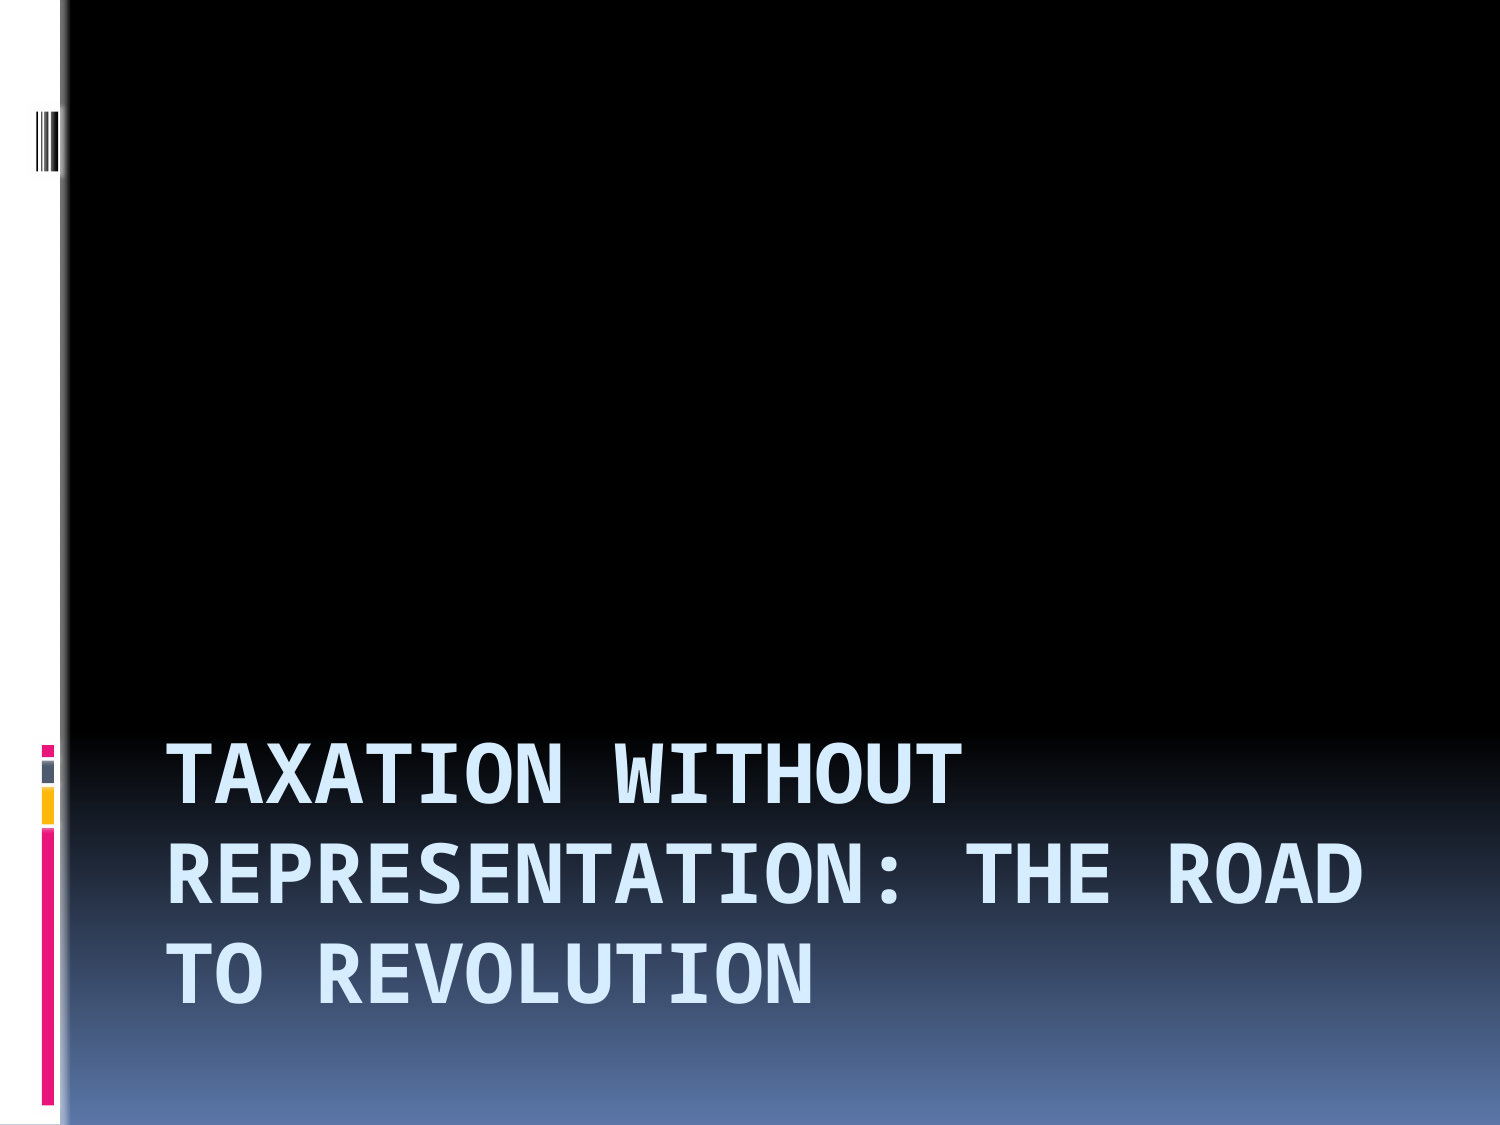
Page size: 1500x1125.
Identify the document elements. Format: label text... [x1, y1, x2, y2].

title Taxation without Representation: The Road to Revolution [150, 712, 1425, 1037]
